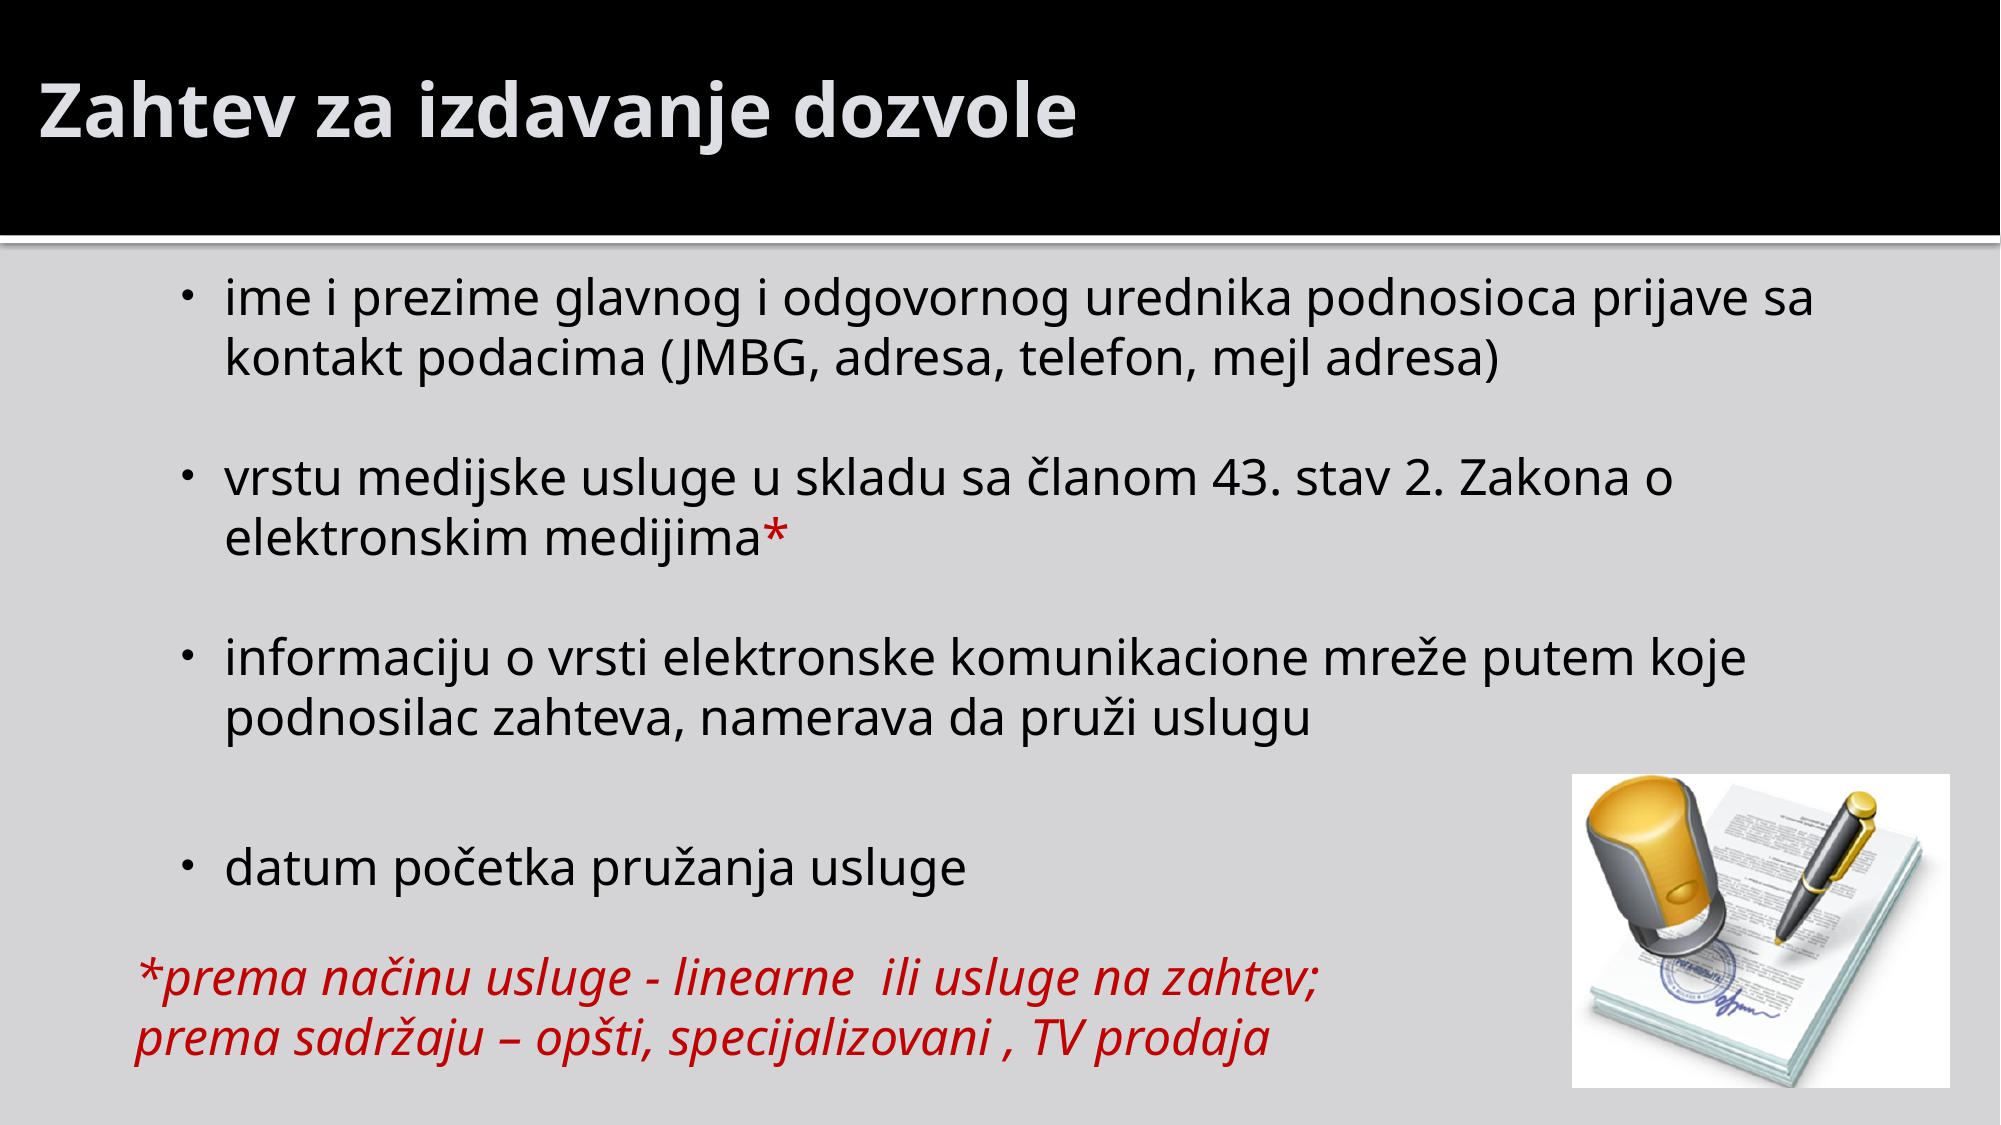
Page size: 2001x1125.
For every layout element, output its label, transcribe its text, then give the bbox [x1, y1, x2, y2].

picture [1572, 774, 1950, 1088]
text_box Zahtev za izdavanje dozvole [24, 62, 1663, 200]
list ime i prezime glavnog i odgovornog urednika podnosioca prijave sa kontakt podacima (JMBG, adresa, telefon, mejl adresa) vrstu medijske usluge u skladu sa članom 43. stav 2. Zakona o elektronskim medijima* informaciju o vrsti elektronske komunikacione mreže putem koje podnosilac zahteva, namerava da pruži uslugu datum početka pružanja usluge *prema načinu usluge - linearne ili usluge na zahtev; prema sadržaju – opšti, specijalizovani , TV prodaja [24, 237, 1950, 1125]
